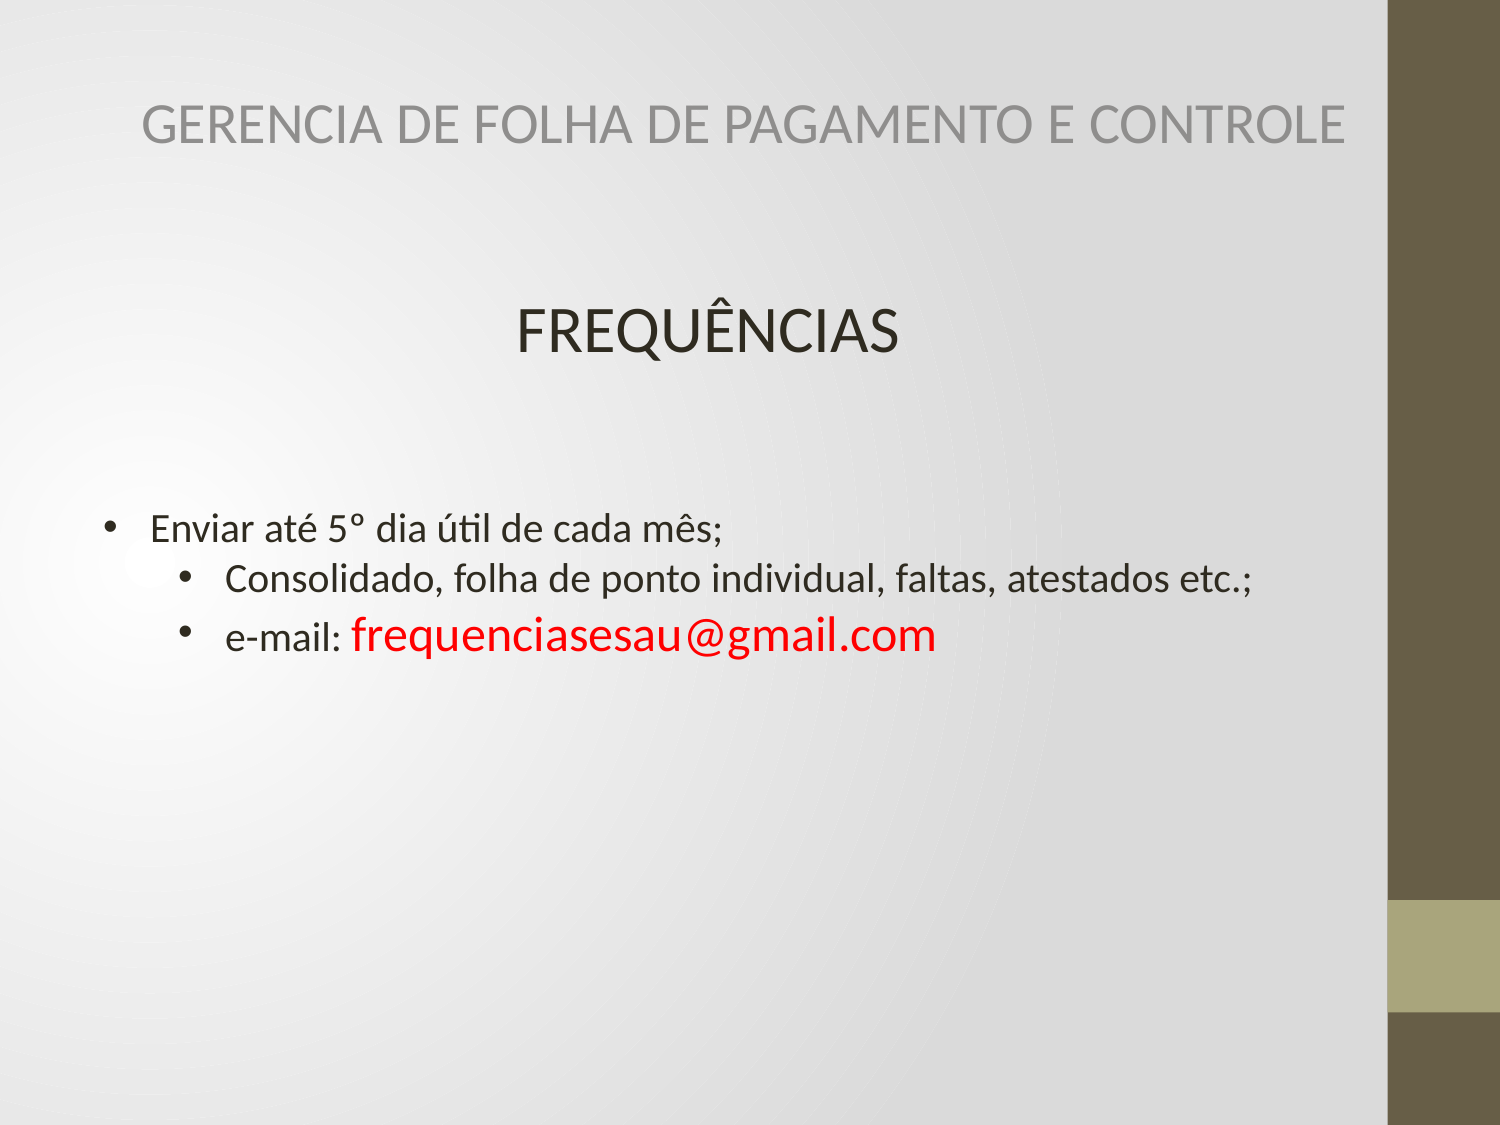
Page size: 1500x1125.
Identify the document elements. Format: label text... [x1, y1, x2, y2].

text_box FREQUÊNCIAS Enviar até 5º dia útil de cada mês; Consolidado, folha de ponto individual, faltas, atestados etc.; e-mail: frequenciasesau@gmail.com [88, 278, 1329, 669]
subtitle GERENCIA DE FOLHA DE PAGAMENTO E CONTROLE [123, 78, 1365, 197]
